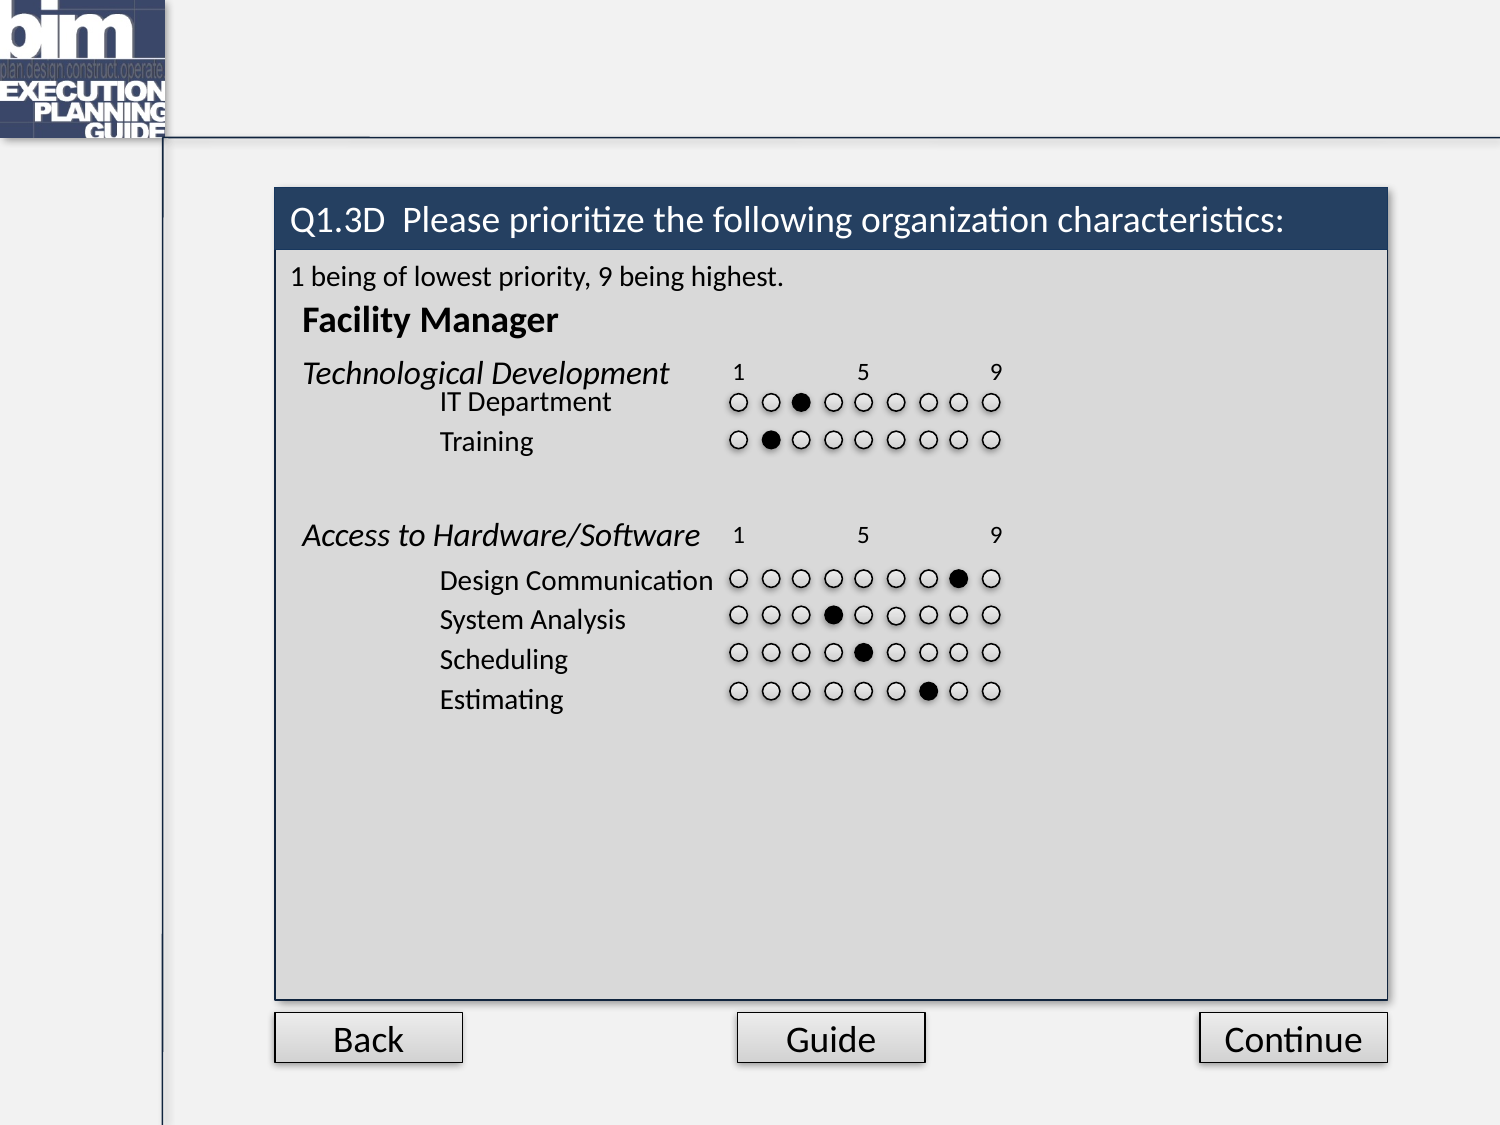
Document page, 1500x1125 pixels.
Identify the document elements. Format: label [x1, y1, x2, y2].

text_box [737, 1012, 926, 1063]
text_box [0, 185, 1389, 1002]
picture [0, 0, 166, 138]
text_box [274, 1012, 463, 1063]
text_box [1199, 1012, 1388, 1063]
